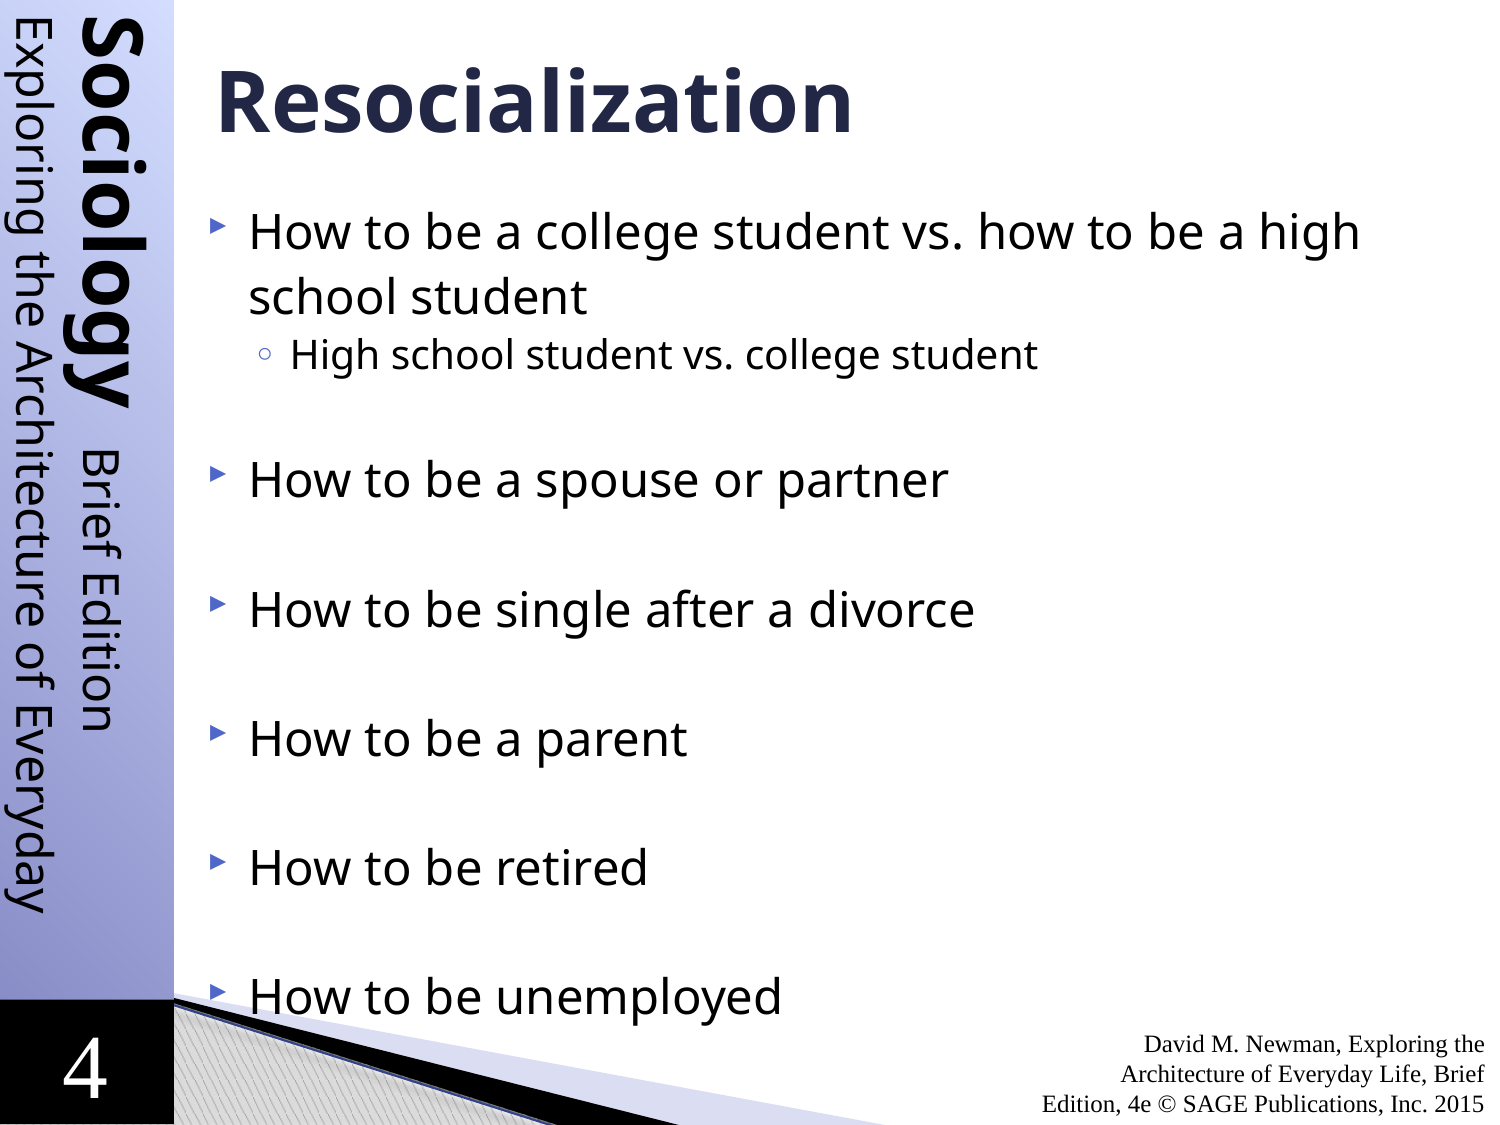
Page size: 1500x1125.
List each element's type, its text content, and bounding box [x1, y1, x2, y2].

list How to be a college student vs. how to be a high school student High school student vs. college student How to be a spouse or partner How to be single after a divorce How to be a parent How to be retired How to be unemployed [174, 187, 1400, 1038]
picture [284, 1038, 558, 1125]
footer David M. Newman, Exploring the Architecture of Everyday Life, Brief Edition, 4e © SAGE Publications, Inc. 2015 [1025, 1065, 1500, 1125]
title Resocialization [200, 4, 1500, 192]
